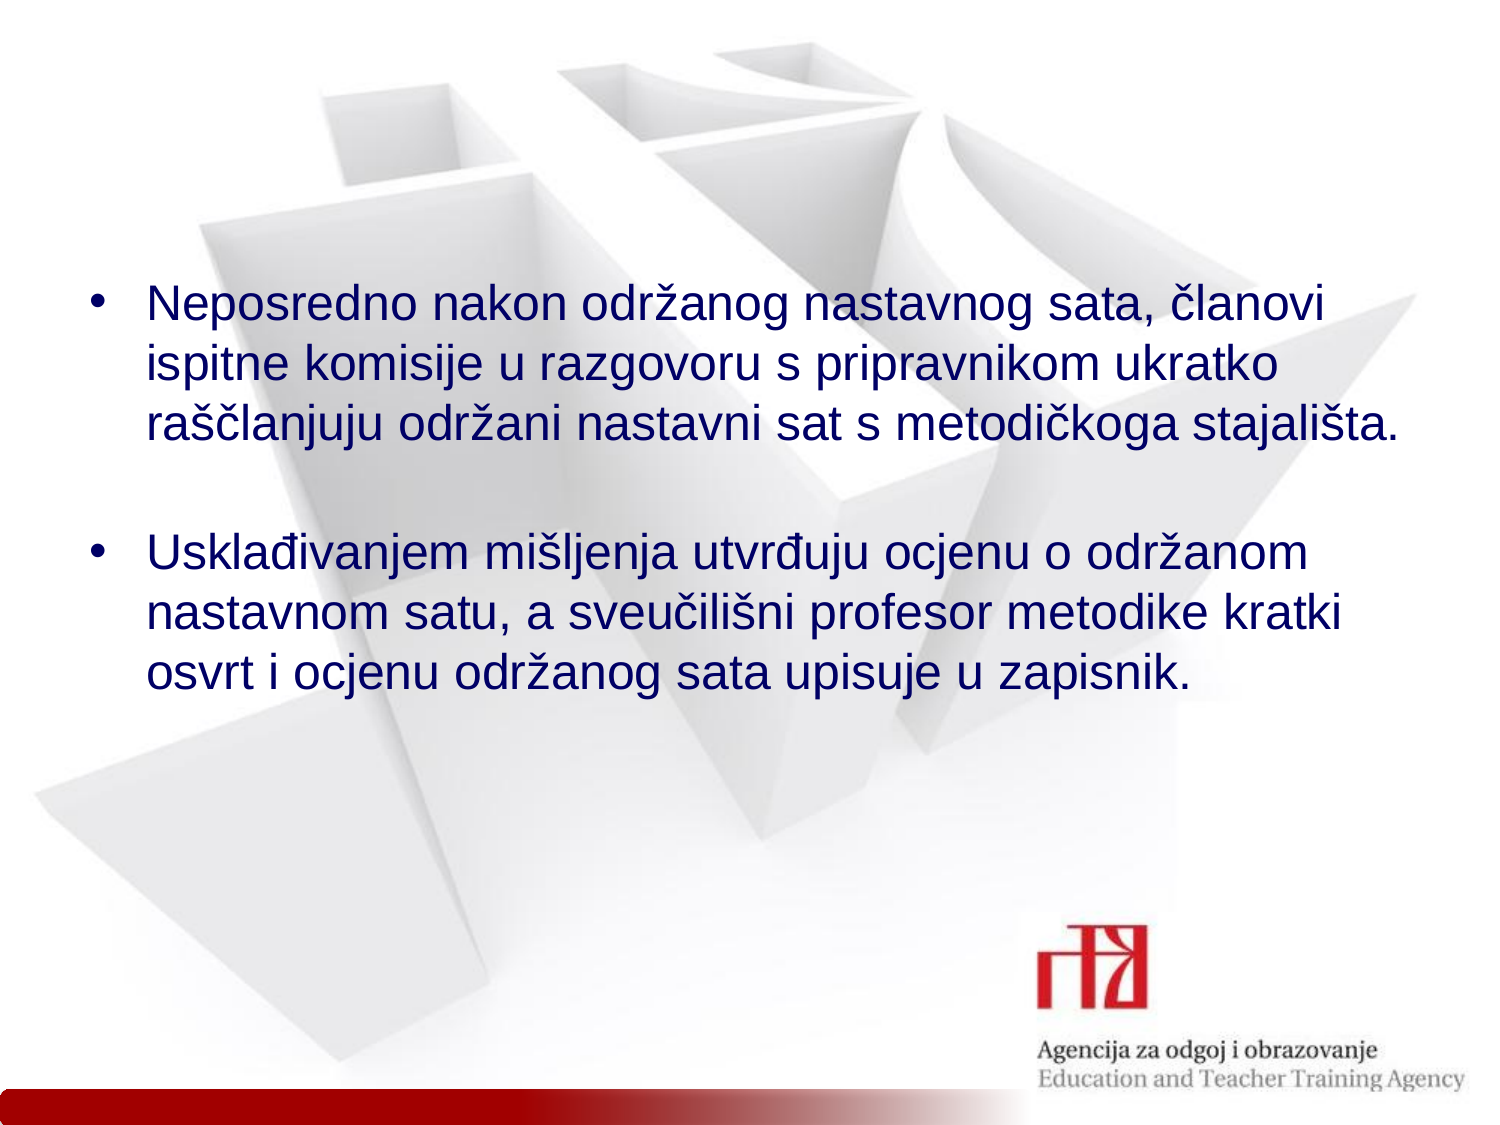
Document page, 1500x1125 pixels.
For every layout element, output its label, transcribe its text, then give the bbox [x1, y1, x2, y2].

picture [5, 0, 1495, 1125]
list Neposredno nakon održanog nastavnog sata, članovi ispitne komisije u razgovoru s pripravnikom ukratko raščlanjuju održani nastavni sat s metodičkoga stajališta. Usklađivanjem mišljenja utvrđuju ocjenu o održanom nastavnom satu, a sveučilišni profesor metodike kratki osvrt i ocjenu održanog sata upisuje u zapisnik. [75, 262, 1425, 1005]
